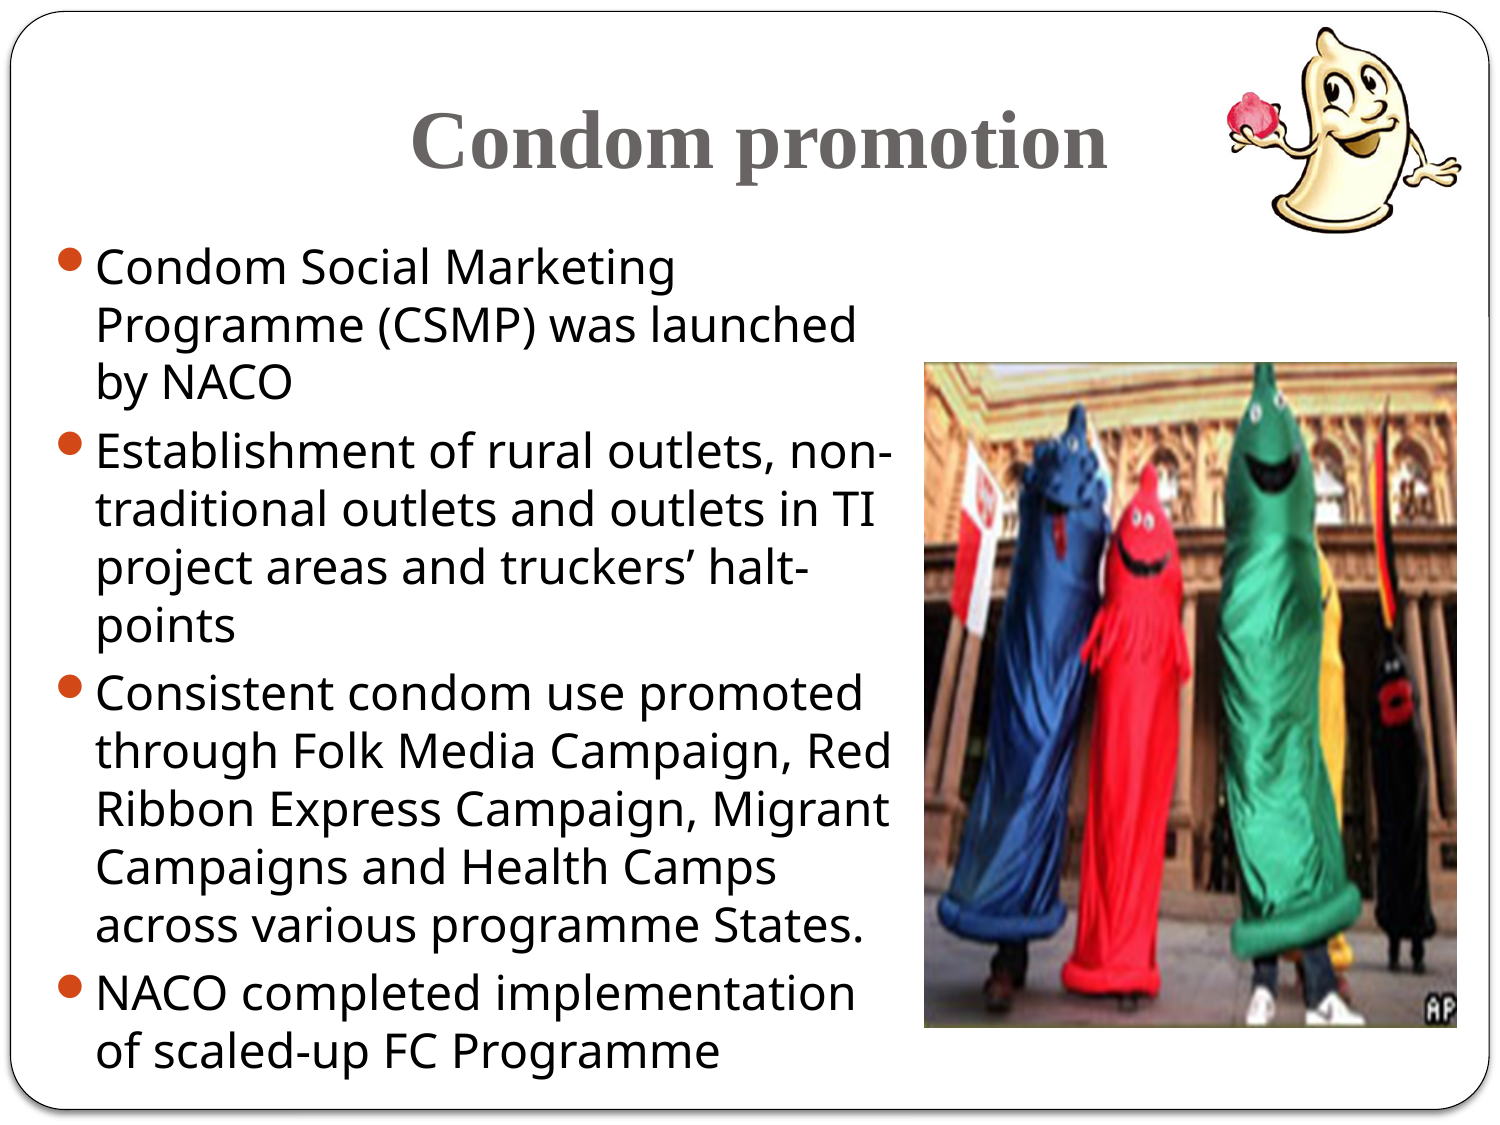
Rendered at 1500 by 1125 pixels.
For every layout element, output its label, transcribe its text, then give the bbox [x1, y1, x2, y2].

picture [1226, 26, 1462, 235]
picture [924, 362, 1457, 1028]
list Condom Social Marketing Programme (CSMP) was launched by NACO Establishment of rural outlets, non-traditional outlets and outlets in TI project areas and truckers’ halt-points Consistent condom use promoted through Folk Media Campaign, Red Ribbon Express Campaign, Migrant Campaigns and Health Camps across various programme States. NACO completed implementation of scaled-up FC Programme [39, 228, 912, 1100]
title Condom promotion [33, 12, 1485, 200]
